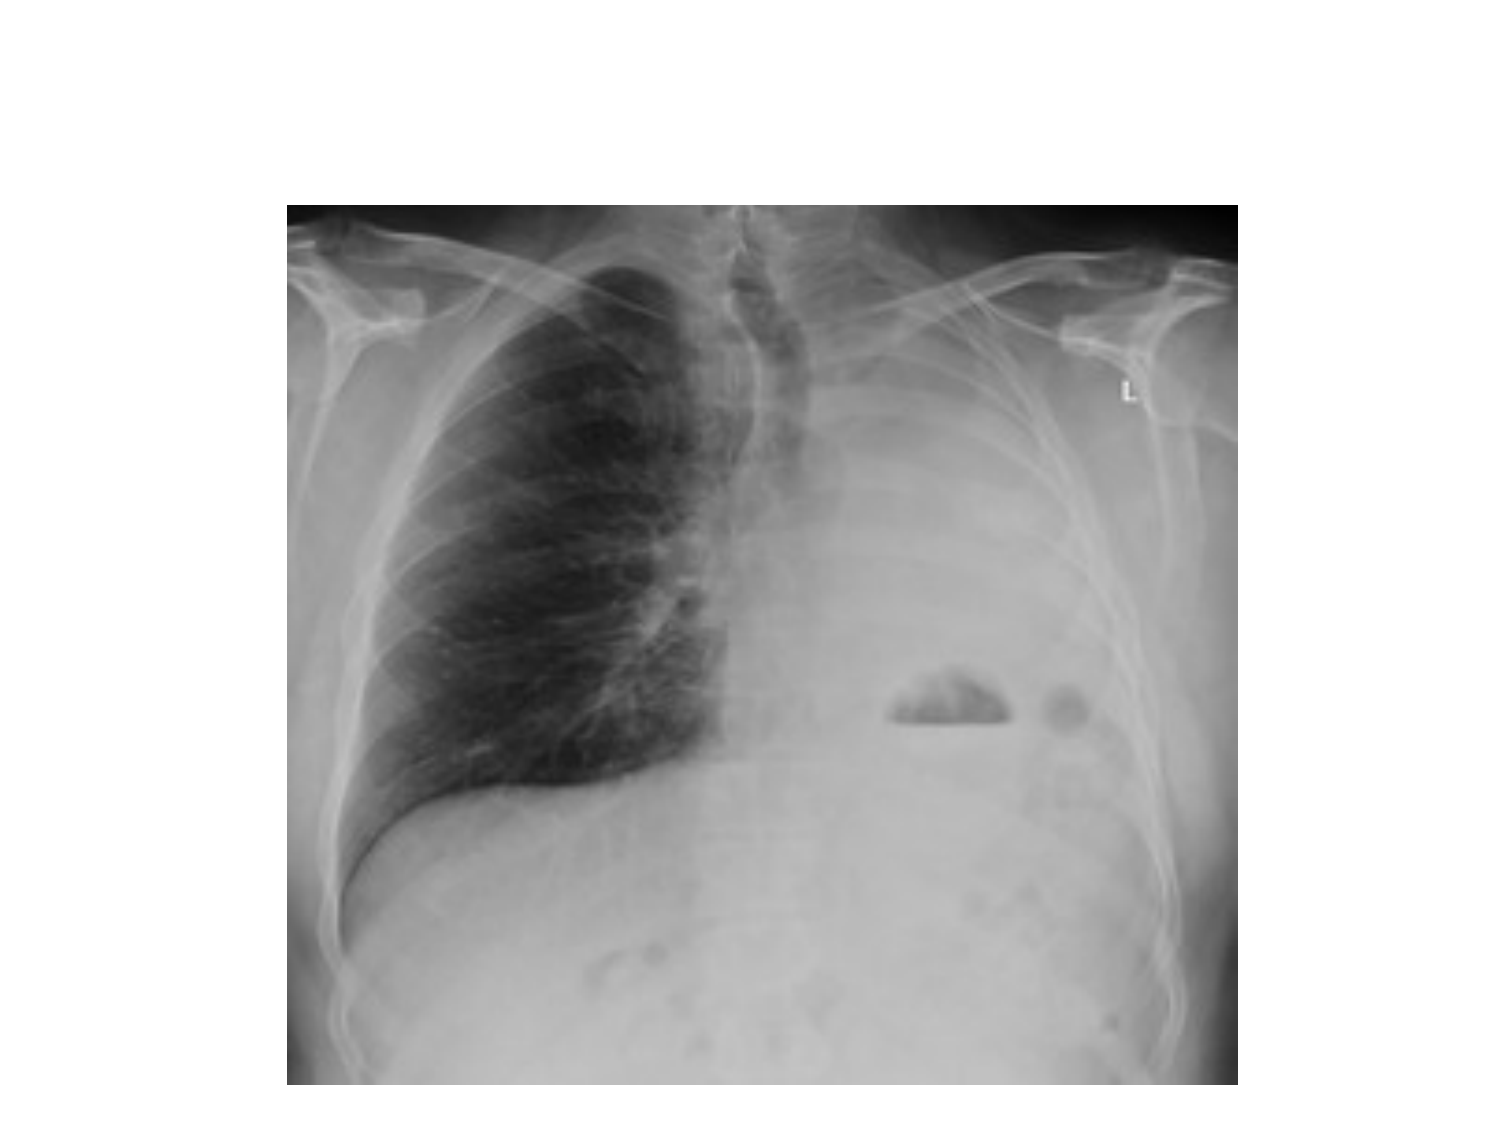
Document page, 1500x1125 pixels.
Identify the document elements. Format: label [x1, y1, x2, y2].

list [287, 205, 1238, 1086]
